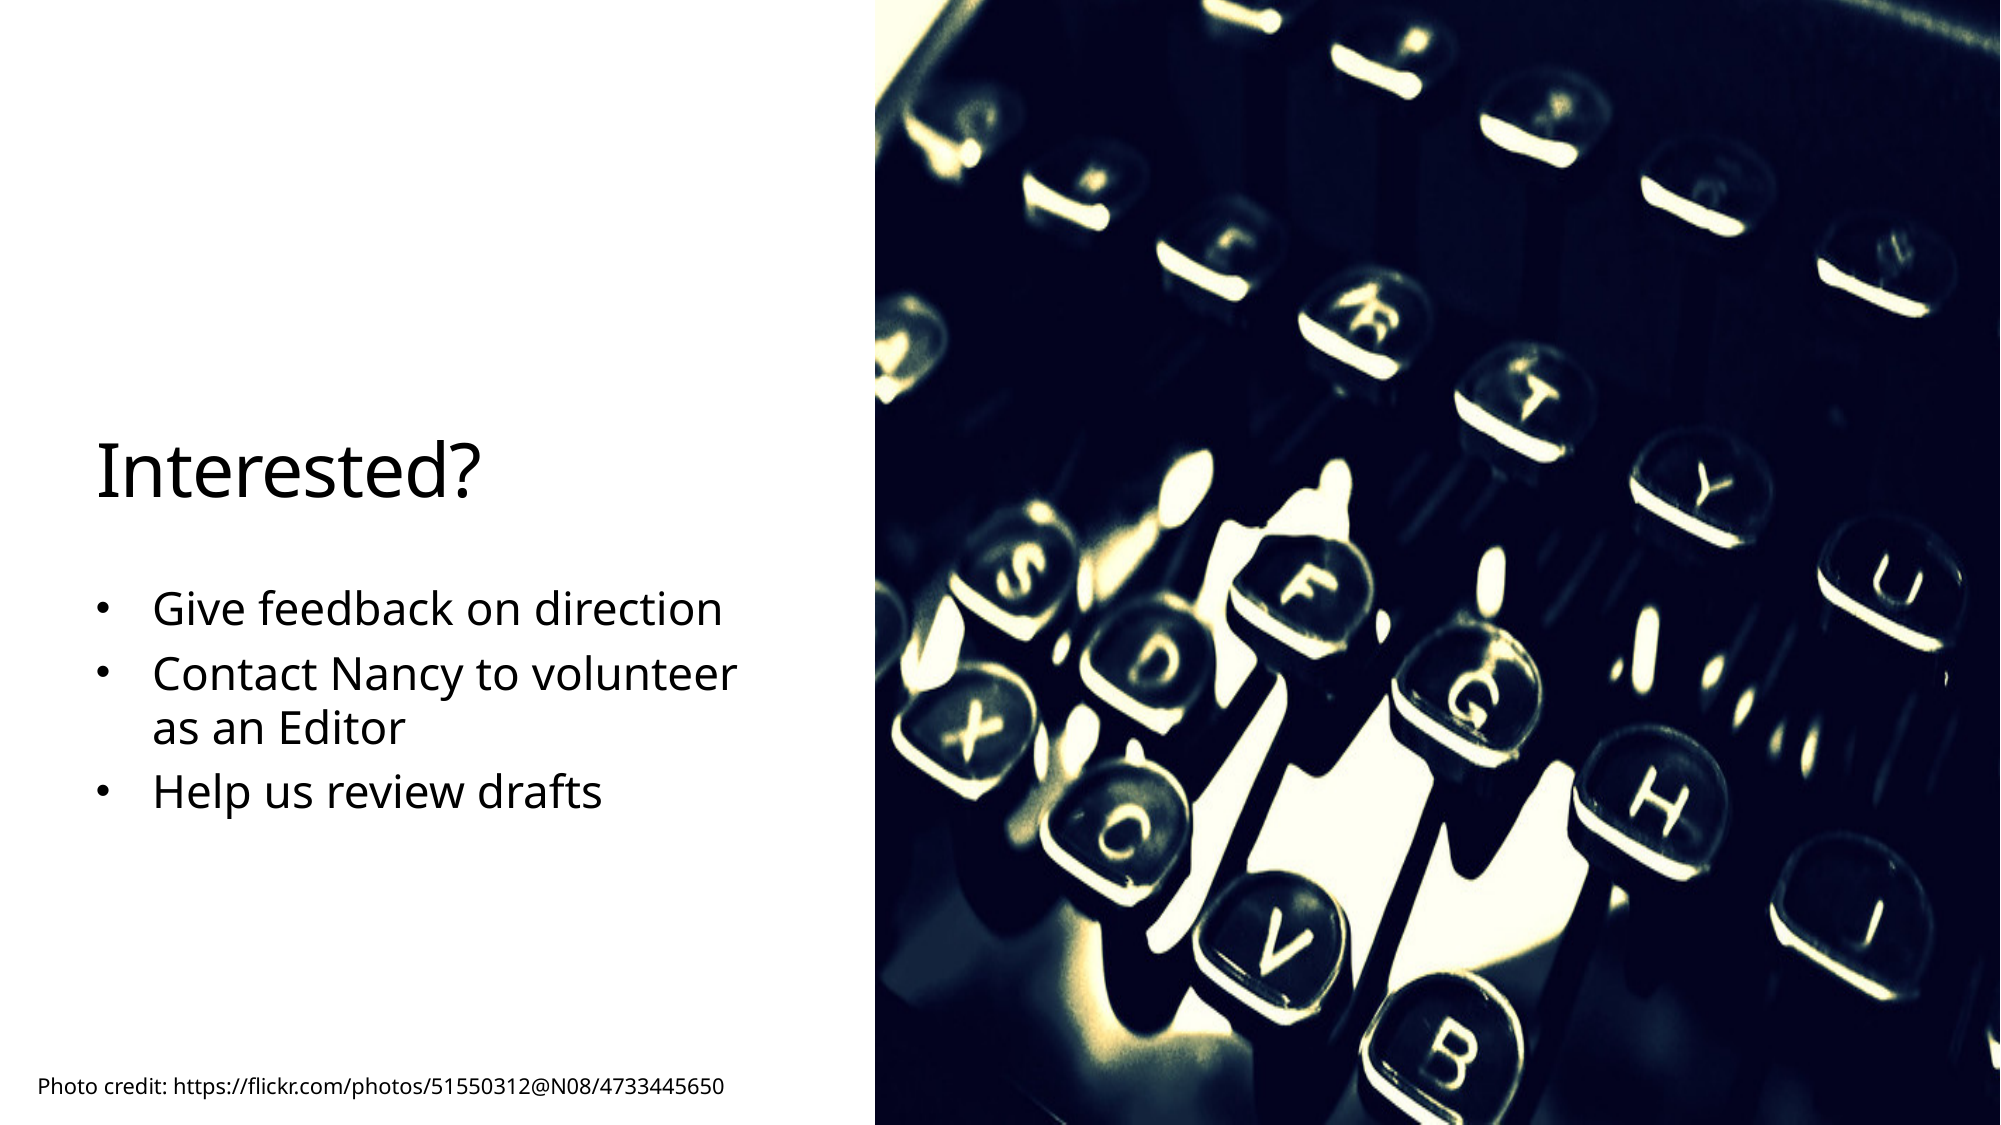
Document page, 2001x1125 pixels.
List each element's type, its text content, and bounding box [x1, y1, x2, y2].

picture [874, 0, 2000, 1125]
text_box Photo credit: https://flickr.com/photos/51550312@N08/4733445650 [22, 1065, 741, 1107]
title Interested? [96, 421, 779, 513]
list Give feedback on direction Contact Nancy to volunteer as an Editor Help us review drafts [95, 579, 779, 825]
